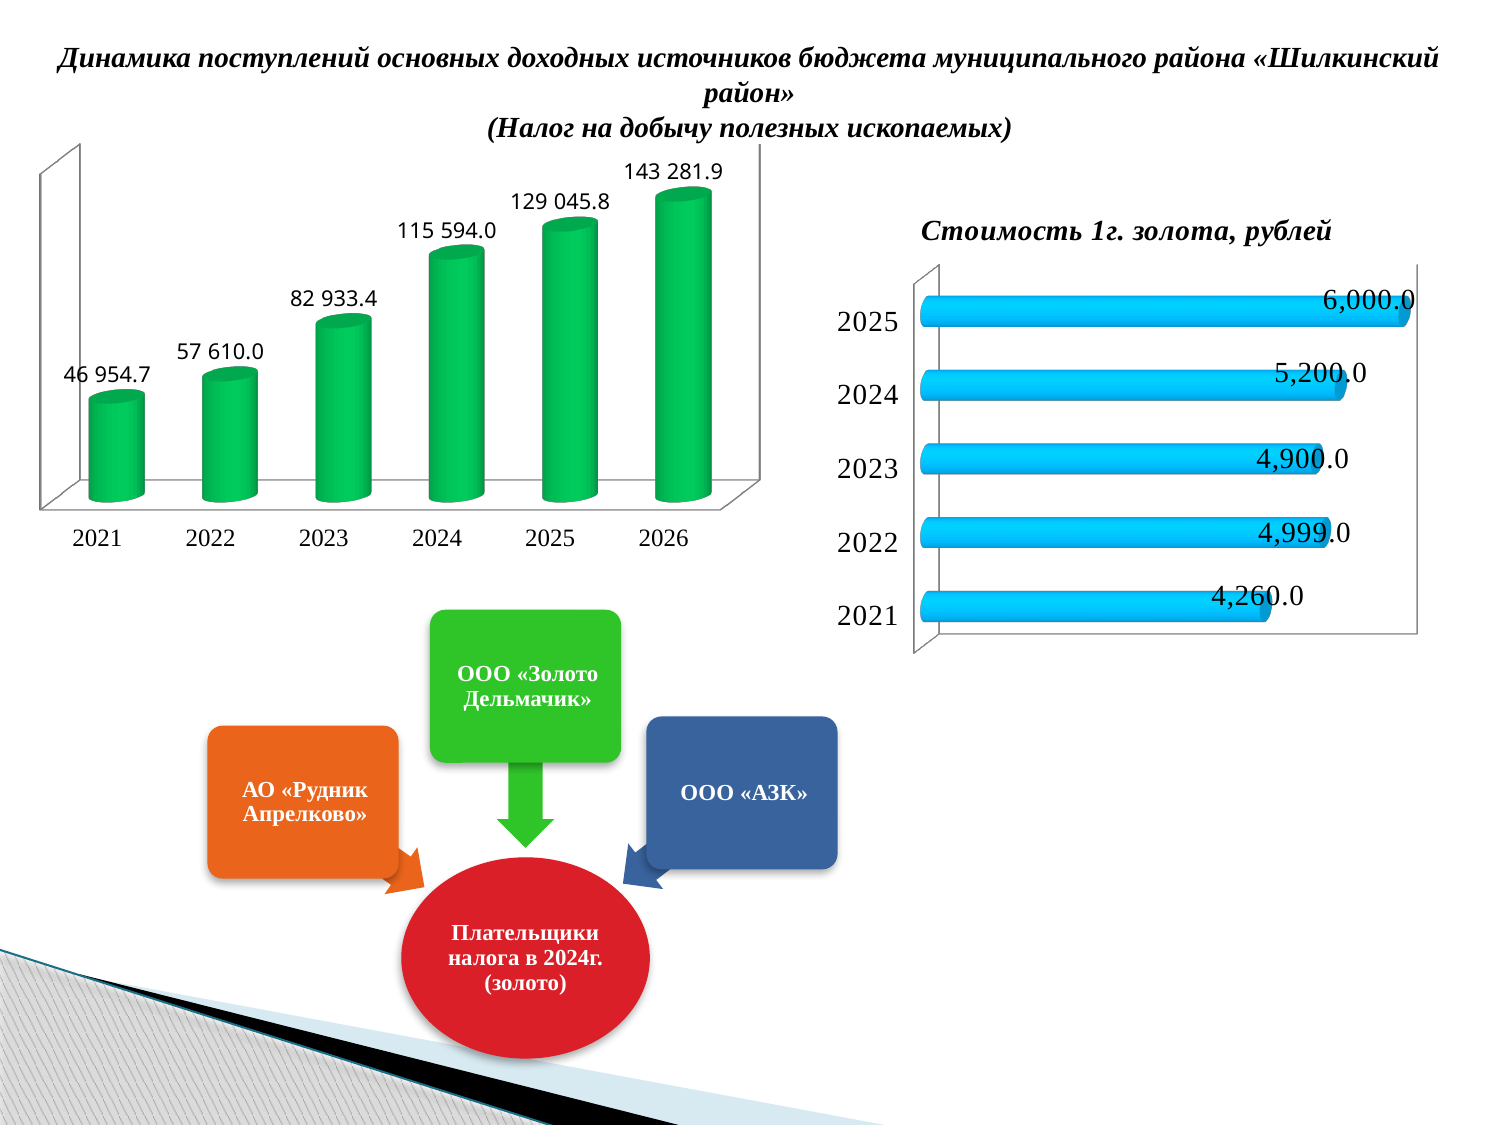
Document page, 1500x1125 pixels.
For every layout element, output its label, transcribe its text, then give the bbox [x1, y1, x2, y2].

text_box Динамика поступлений основных доходных источников бюджета муниципального района «Шилкинский район» (Налог на добычу полезных ископаемых) [0, 30, 1500, 151]
chart [29, 136, 1435, 663]
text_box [206, 609, 845, 1059]
